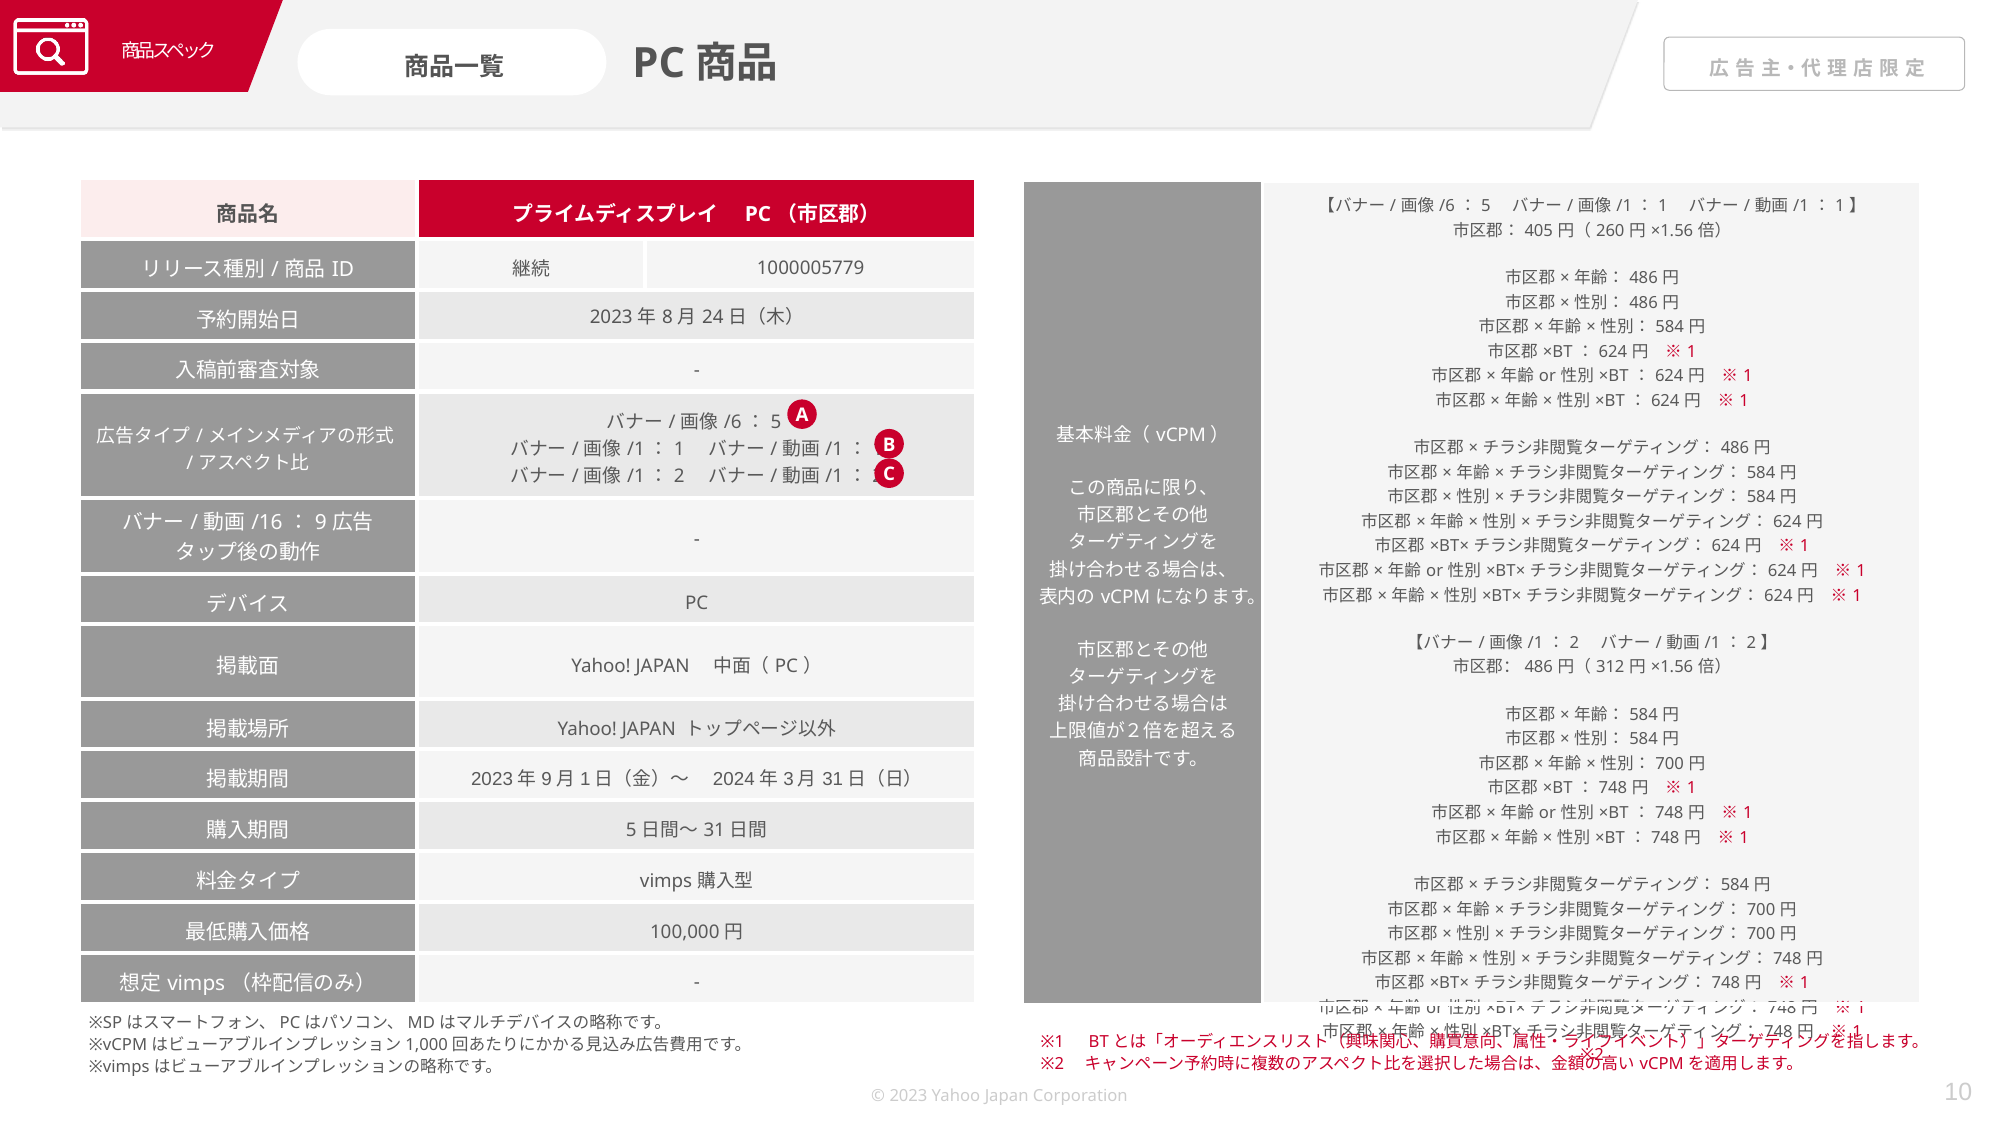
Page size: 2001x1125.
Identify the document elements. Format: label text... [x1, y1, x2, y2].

table_cell 広告タイプ/メインメディアの形式/アスペクト比 [81, 394, 415, 496]
text_box ※SPはスマートフォン、PCはパソコン、MDはマルチデバイスの略称です。 ※vCPMはビューアブルインプレッション1,000回あたりにかかる見込み広告費用です。 ※vimpsはビューアブルインプレッションの略称です。 [88, 1010, 756, 1076]
table_cell PC [419, 576, 974, 622]
table_cell 1000005779 [647, 241, 974, 288]
text_box 商品一覧 [297, 28, 611, 100]
text_box ※1 BTとは「オーディエンスリスト（興味関心、購買意向、属性・ライフイベント）」ターゲティングを指します。 ※2 キャンペーン予約時に複数のアスペクト比を選択した場合は、金額の高いvCPMを適用します。 [1040, 1029, 1930, 1096]
table_cell 掲載場所 [81, 701, 415, 747]
list 商品スペック [97, 13, 240, 81]
table_cell バナー/画像/6：5 バナー/画像/1：1 バナー/動画/1：1 バナー/画像/1：2 バナー/動画/1：2 [419, 394, 974, 496]
table_cell 100,000円 [419, 904, 974, 951]
table_cell 想定vimps（枠配信のみ） [81, 955, 415, 1002]
table_cell 5日間～31日間 [419, 802, 974, 849]
table_cell Yahoo! JAPAN 中面（PC） [419, 626, 974, 697]
table_cell リリース種別/商品ID [81, 241, 415, 288]
table_cell デバイス [81, 576, 415, 622]
table_cell - [419, 343, 974, 389]
table_header 基本料金（vCPM） この商品に限り、 市区郡とその他 ターゲティングを 掛け合わせる場合は、 表内のvCPMになります。 市区郡とその他 ターゲティングを 掛け合わせる場合は 上限値が２倍を超える 商品設計です。 [1024, 182, 1261, 1003]
list PC商品 [632, 33, 1506, 89]
table_cell バナー/動画/16：9広告 タップ後の動作 [81, 500, 415, 572]
table_cell 掲載期間 [81, 751, 415, 798]
table_cell vimps購入型 [419, 853, 974, 900]
table_cell 2023年8月24日（木） [419, 292, 974, 339]
text_box B [874, 428, 904, 458]
table_header 商品名 [81, 180, 415, 237]
text_box C [874, 458, 904, 488]
table_cell 購入期間 [81, 802, 415, 849]
table_cell 予約開始日 [81, 292, 415, 339]
table_cell 最低購入価格 [81, 904, 415, 951]
table_cell 入稿前審査対象 [81, 343, 415, 389]
table_cell 2023年9月1日（金）～ 2024年3月31日（日） [419, 751, 974, 798]
table_header プライムディスプレイ PC（市区郡） [419, 180, 974, 237]
table_cell 料金タイプ [81, 853, 415, 900]
picture [8, 4, 92, 87]
table_header 【バナー/画像/6：5 バナー/画像/1：1 バナー/動画/1：1】 市区郡：405円（260円×1.56倍） 市区郡×年齢：486円 市区郡×性別：486円 市区郡×年齢×性別：584円 市区郡×BT：624円 ※1 市区郡×年齢or性別×BT：624円 ※1 市区郡×年齢×性別×BT：624円 ※1 市区郡×チラシ非閲覧ターゲティング：486円 市区郡×年齢×チラシ非閲覧ターゲティング：584円 市区郡×性別×チラシ非閲覧ターゲティング：584円 市区郡×年齢×性別×チラシ非閲覧ターゲティング：624円 市区郡×BT×チラシ非閲覧ターゲティング：624円 ※1 市区郡×年齢or性別×BT×チラシ非閲覧ターゲティング：624円 ※1 市区郡×年齢×性別×BT×チラシ非閲覧ターゲティング：624円 ※1 【バナー/画像/1：2 バナー/動画/1：2】 市区郡：486円（312円×1.56倍） 市区郡×年齢：584円 市区郡×性別：584円 市区郡×年齢×性別：700円 市区郡×BT：748円 ※1 市区郡×年齢or性別×BT：748円 ※1 市区郡×年齢×性別×BT：748円 ※1 市区郡×チラシ非閲覧ターゲティング：584円 市区郡×年齢×チラシ非閲覧ターゲティング：700円 市区郡×性別×チラシ非閲覧ターゲティング：700円 市区郡×年齢×性別×チラシ非閲覧ターゲティング：748円 市区郡×BT×チラシ非閲覧ターゲティング：748円 ※1 市区郡×年齢or性別×BT×チラシ非閲覧ターゲティング：748円 ※1 市区郡×年齢×性別×BT×チラシ非閲覧ターゲティング：748円 ※1 ※2 [1264, 183, 1919, 1002]
table_cell ‐ [419, 500, 974, 572]
text_box A [787, 399, 817, 429]
table_cell Yahoo! JAPAN トップページ以外 [419, 701, 974, 747]
table_cell 掲載面 [81, 626, 415, 697]
table_cell 継続 [419, 241, 643, 288]
table_cell - [419, 955, 974, 1002]
